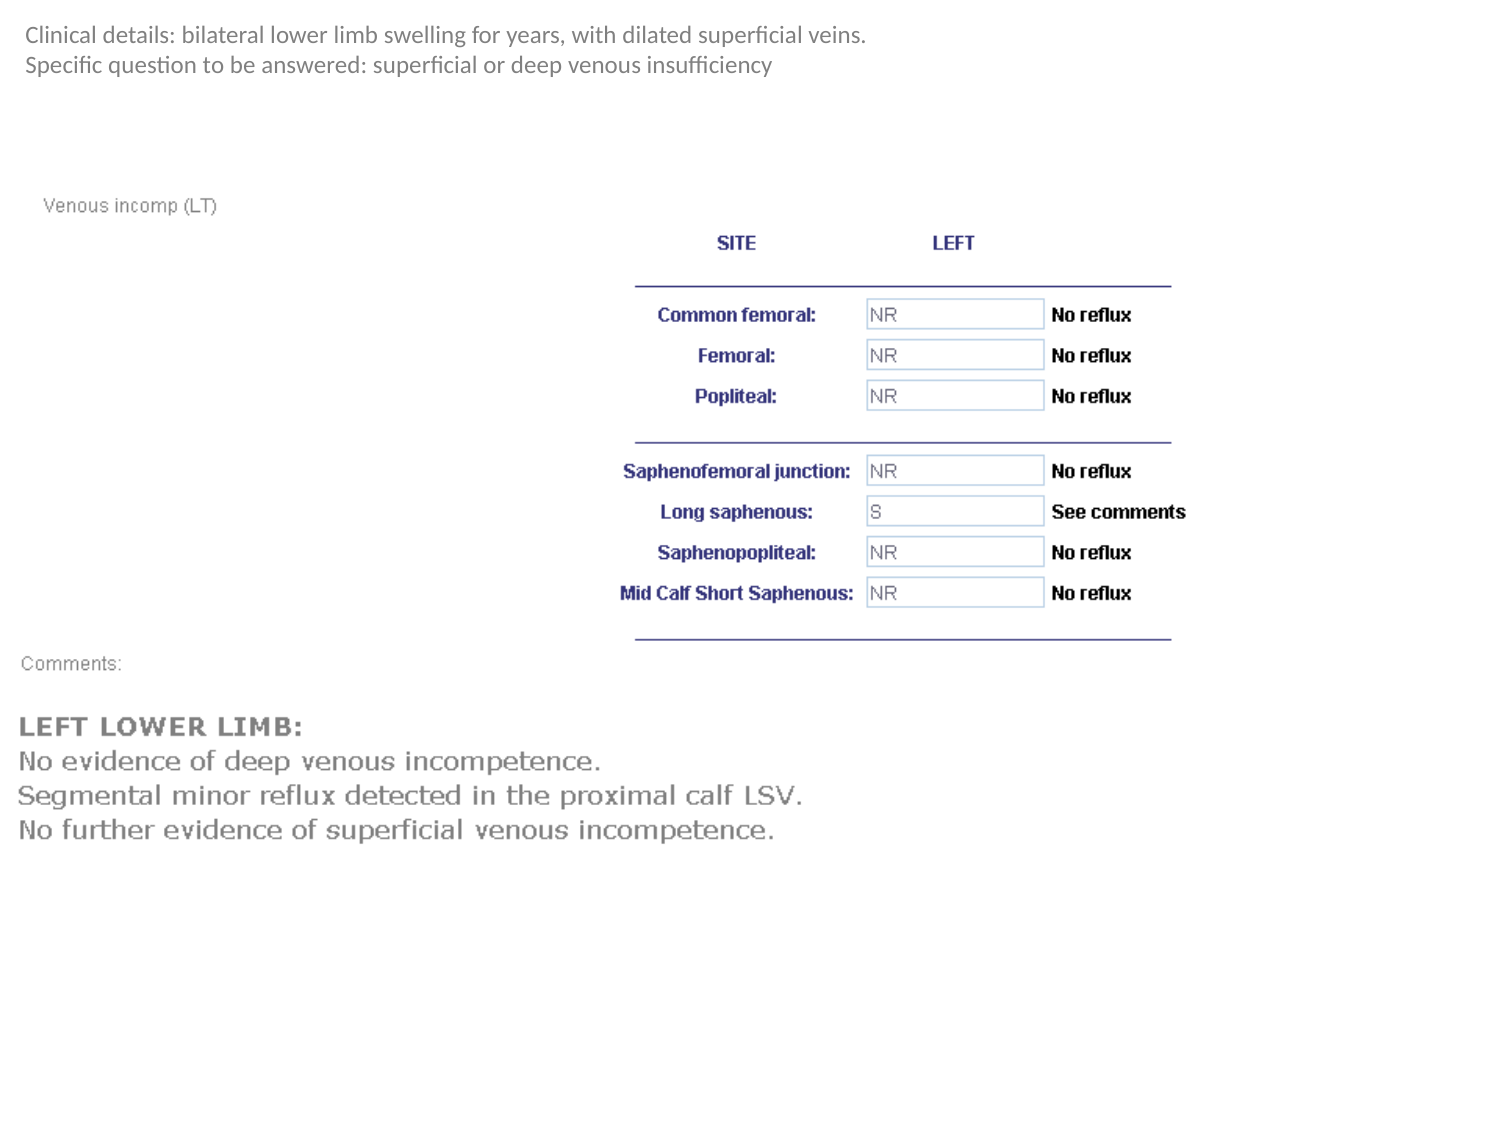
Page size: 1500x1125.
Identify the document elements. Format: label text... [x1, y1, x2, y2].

text_box Clinical details: bilateral lower limb swelling for years, with dilated superficial veins. Specific question to be answered: superficial or deep venous insufficiency [10, 10, 1493, 86]
picture [16, 185, 1203, 855]
